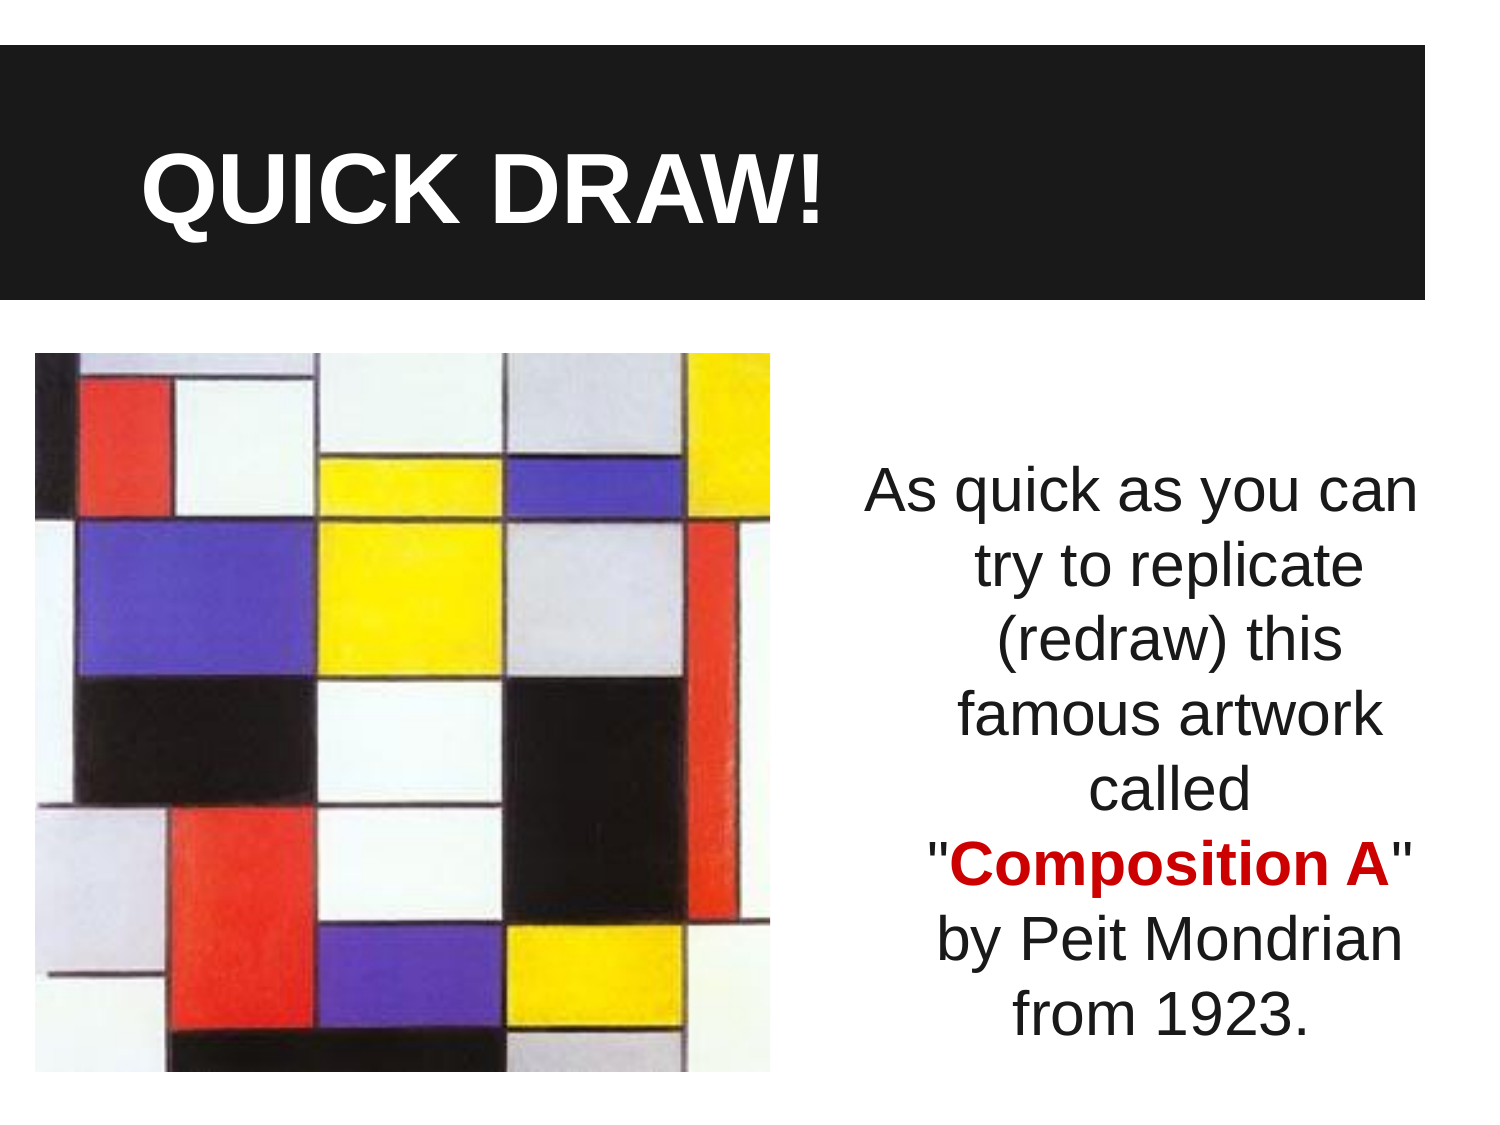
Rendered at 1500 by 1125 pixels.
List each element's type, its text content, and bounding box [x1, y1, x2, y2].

title QUICK DRAW! [75, 40, 1425, 259]
list As quick as you can try to replicate (redraw) this famous artwork called "Composition A" by Peit Mondrian from 1923. [826, 258, 1459, 1064]
text_box [35, 353, 771, 1072]
